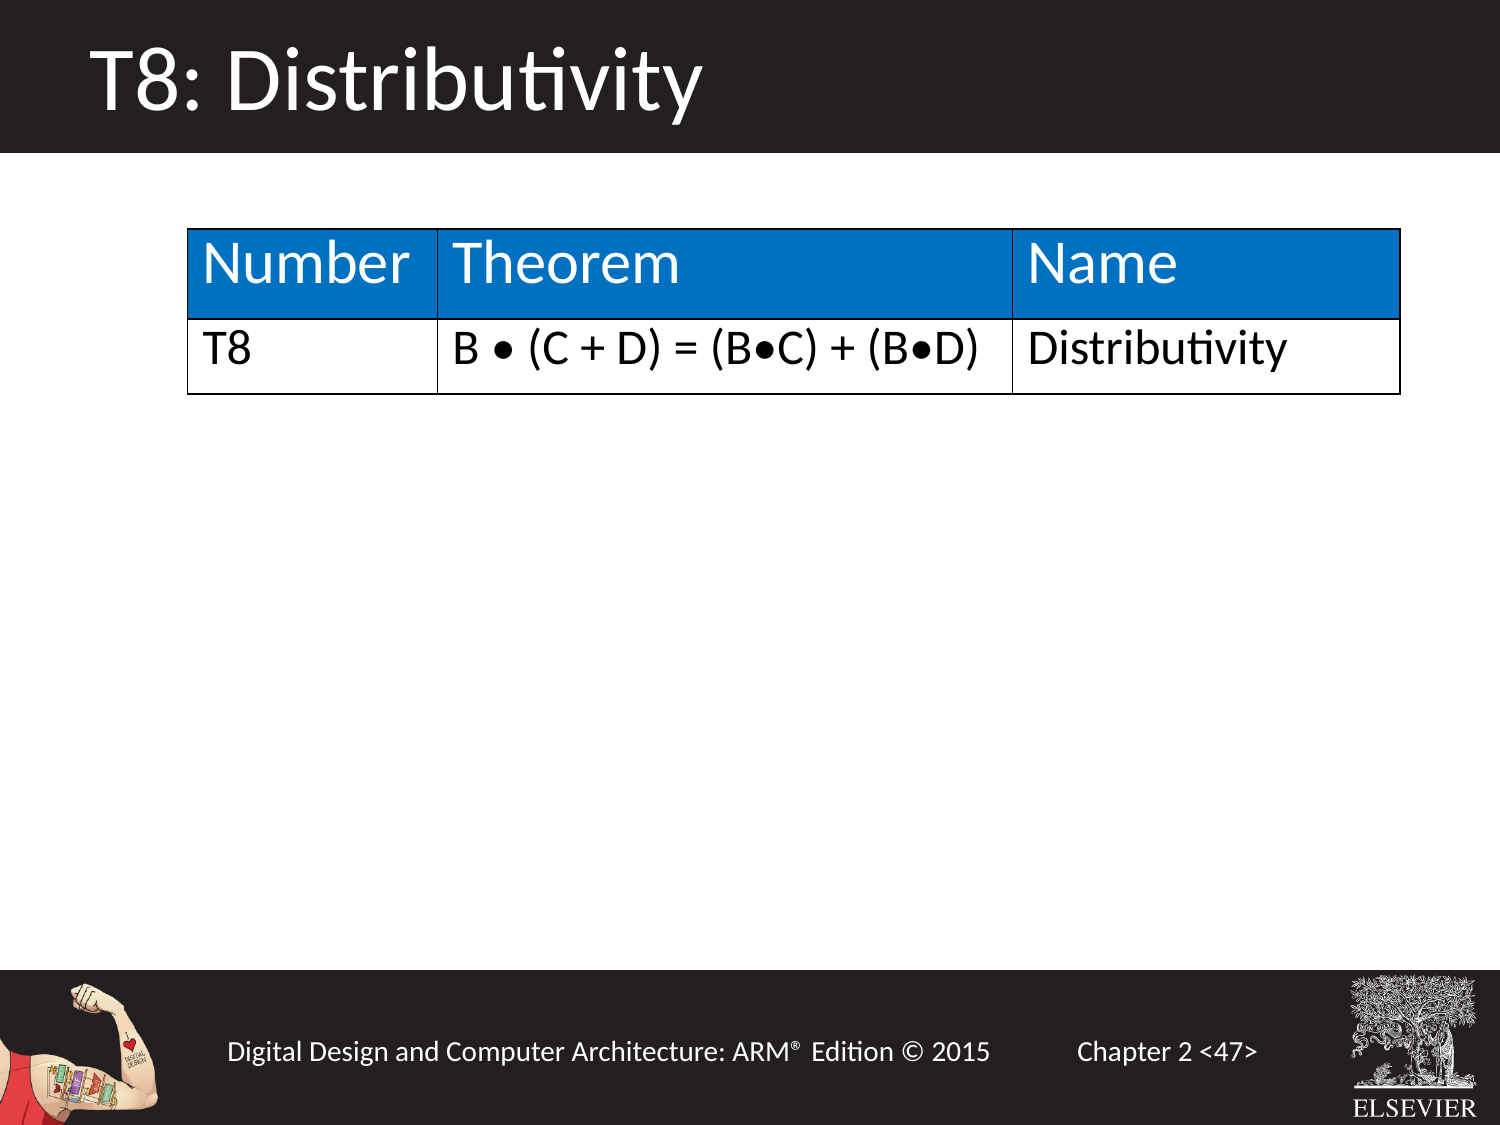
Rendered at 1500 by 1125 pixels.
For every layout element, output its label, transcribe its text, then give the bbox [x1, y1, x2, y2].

picture [1350, 974, 1477, 1117]
table_cell B • (C + D) = (B•C) + (B•D) [438, 320, 1012, 393]
table_cell Distributivity [1013, 320, 1399, 393]
table_header Name [1013, 230, 1399, 318]
table_header Number [188, 230, 437, 318]
table_header Theorem [438, 230, 1012, 318]
table_cell T8 [188, 320, 437, 393]
picture [0, 979, 163, 1125]
text_box T8: Distributivity [75, 11, 1375, 136]
